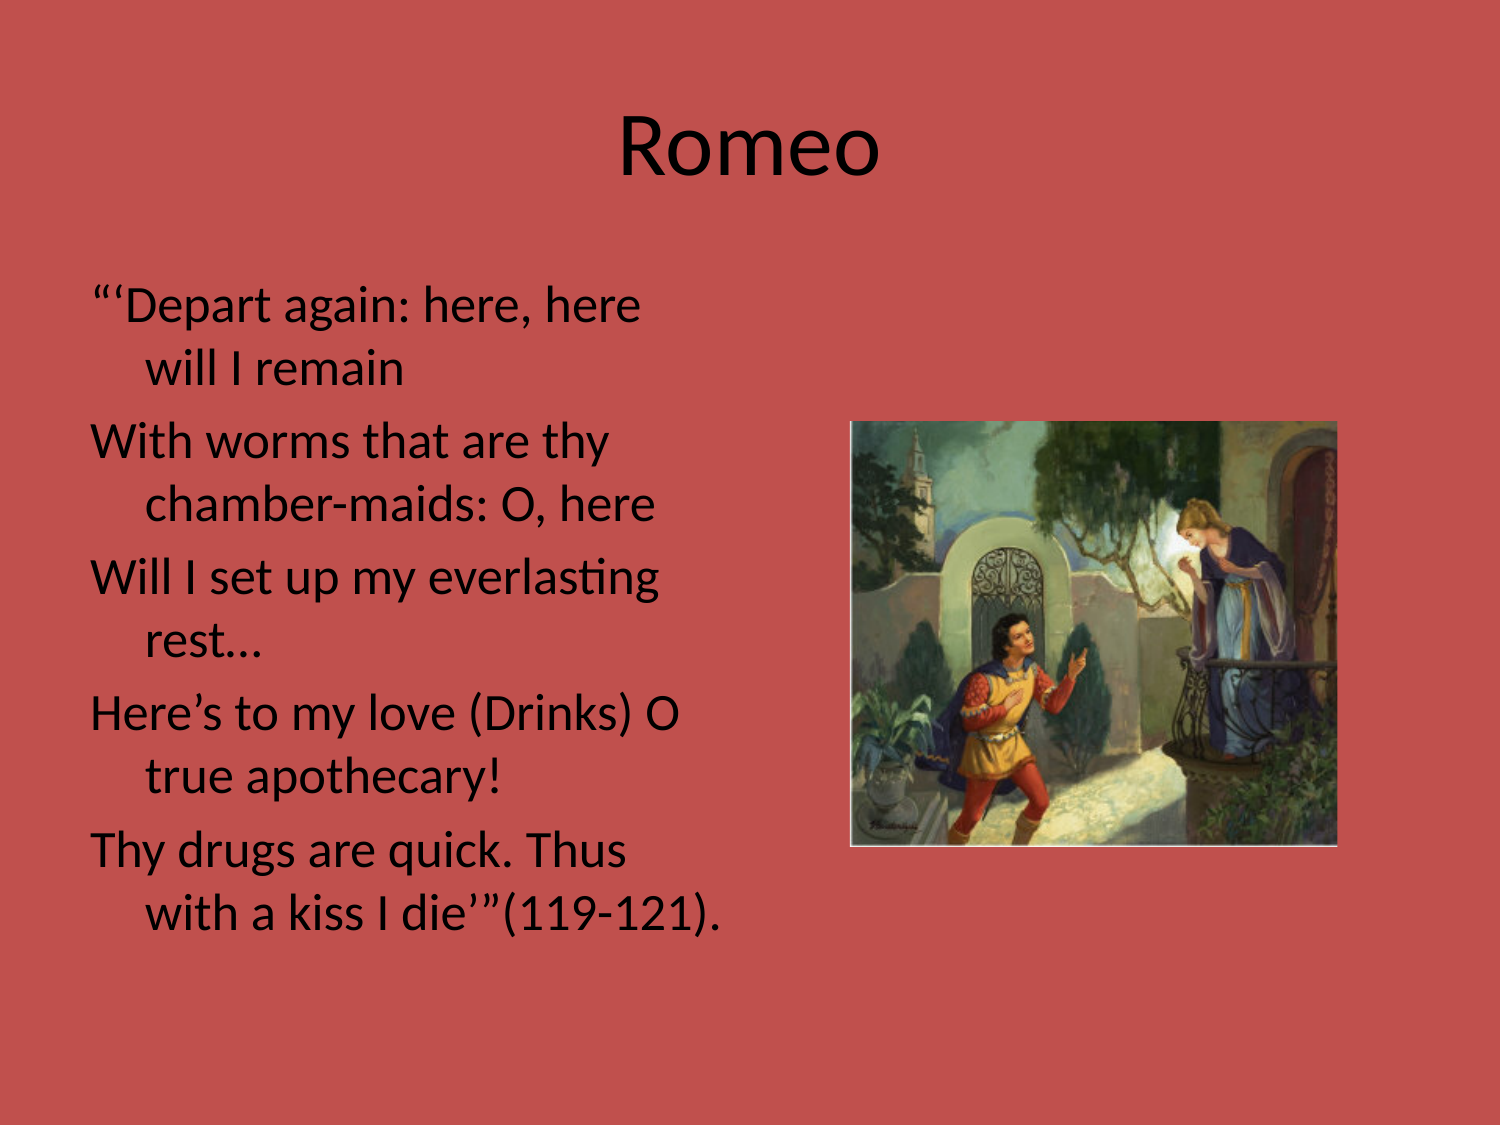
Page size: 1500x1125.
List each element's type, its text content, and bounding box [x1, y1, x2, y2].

list “‘Depart again: here, here will I remain With worms that are thy chamber-maids: O, here Will I set up my everlasting rest… Here’s to my love (Drinks) O true apothecary! Thy drugs are quick. Thus with a kiss I die’”(119-121). [75, 262, 738, 1005]
title Romeo [75, 45, 1425, 233]
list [849, 420, 1338, 847]
